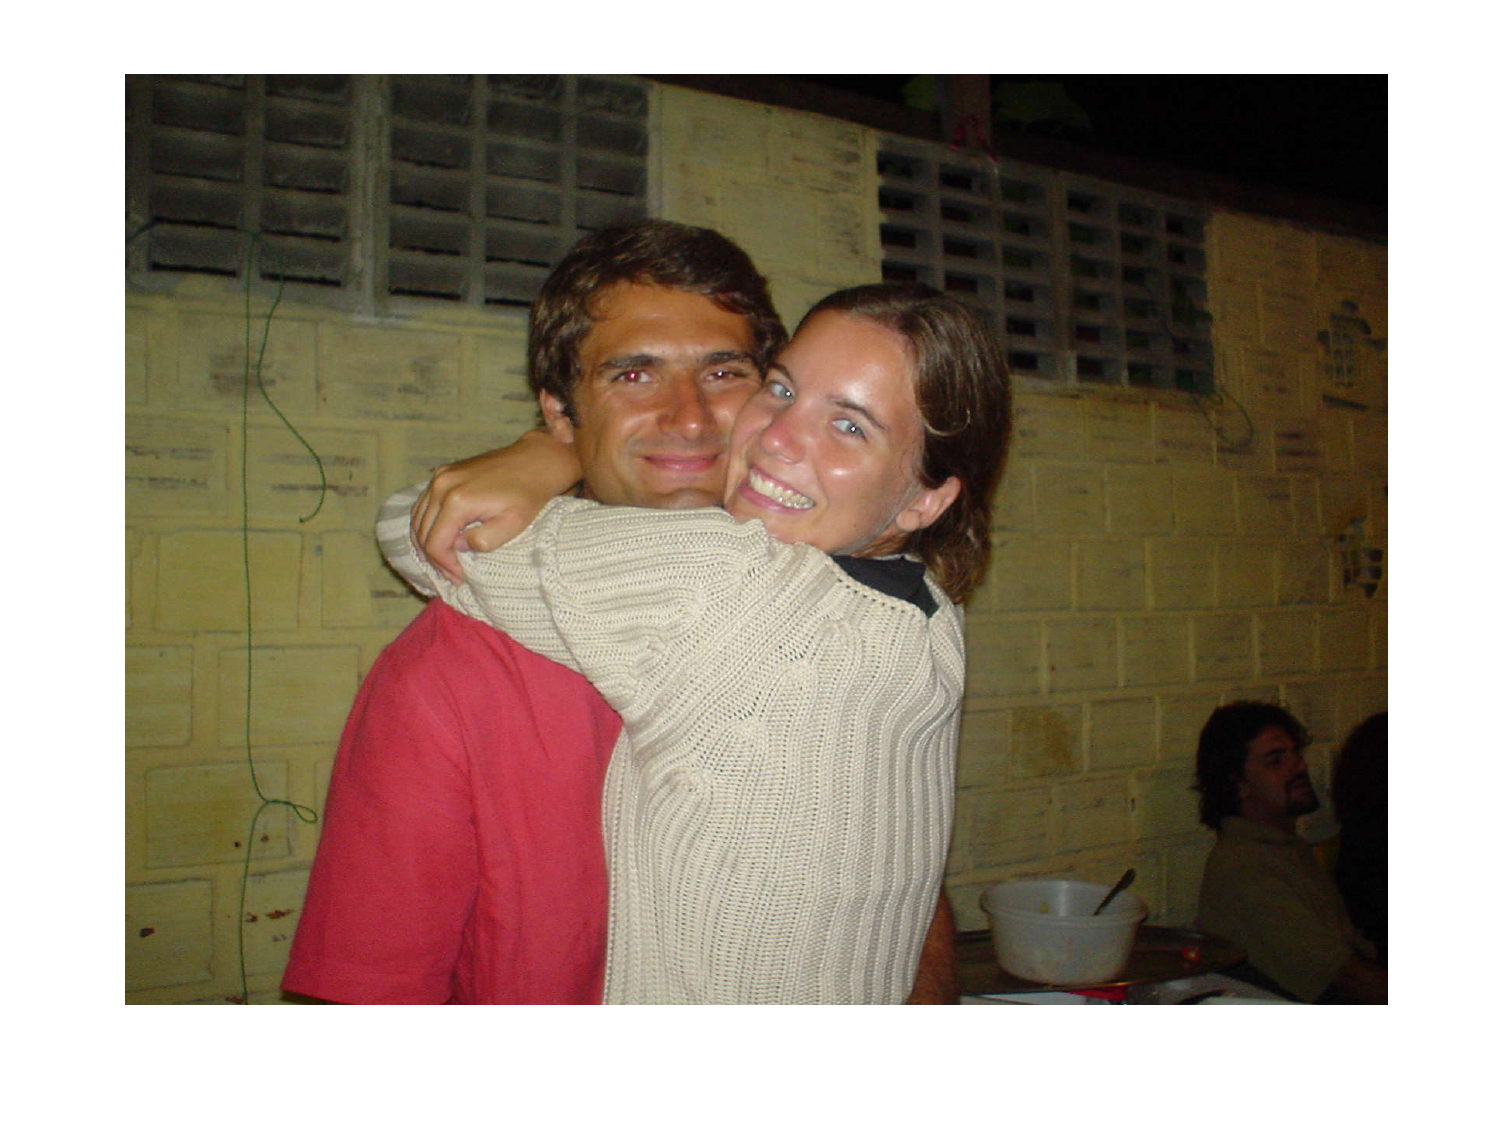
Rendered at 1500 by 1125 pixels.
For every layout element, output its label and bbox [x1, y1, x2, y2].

list [124, 74, 1388, 1006]
